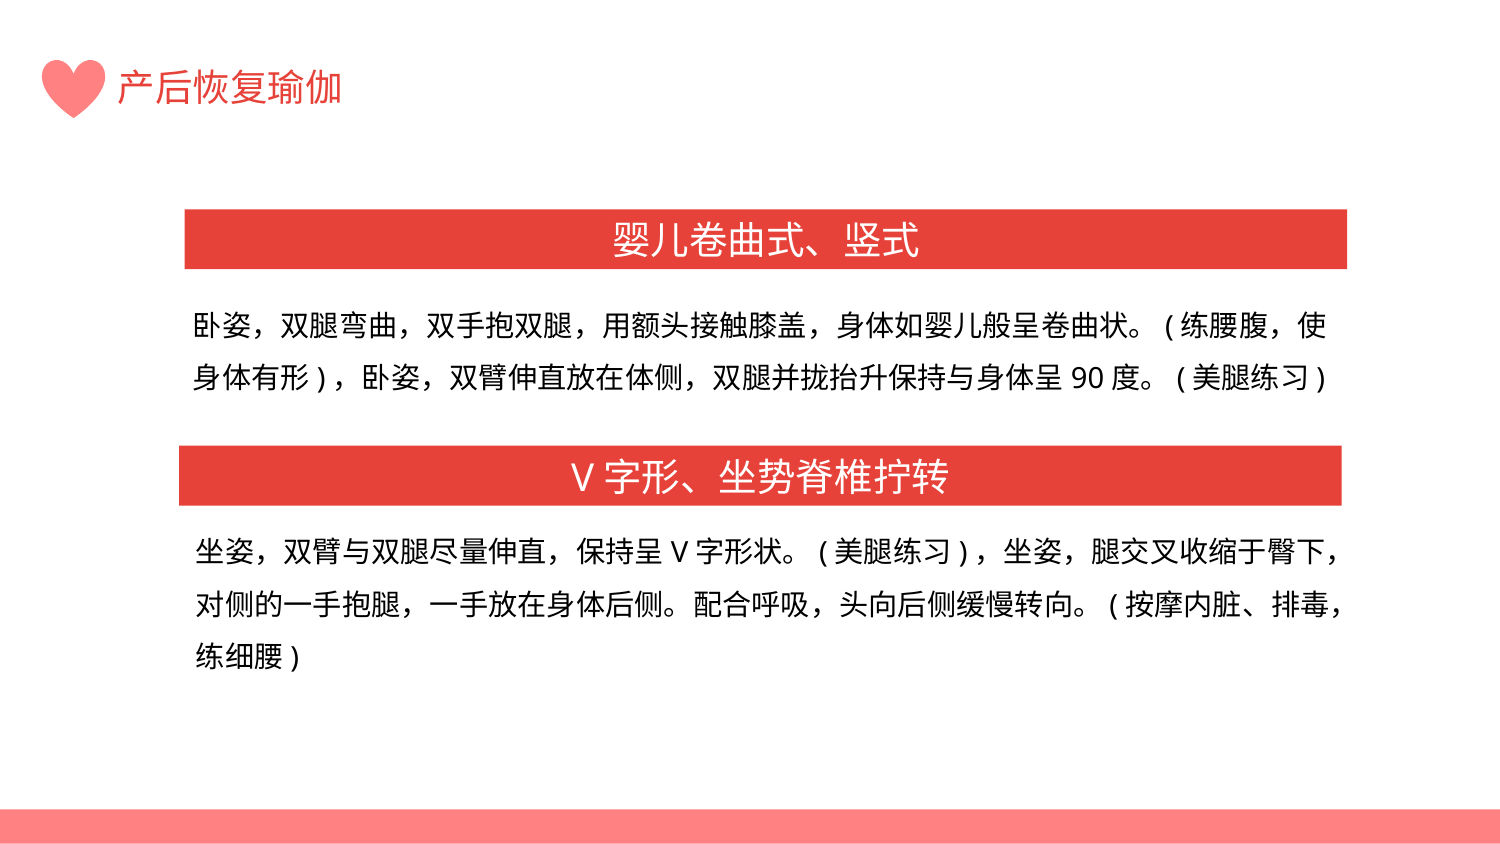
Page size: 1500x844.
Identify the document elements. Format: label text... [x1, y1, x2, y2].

text_box 坐姿，双臂与双腿尽量伸直，保持呈V字形状。(美腿练习)，坐姿，腿交叉收缩于臀下，对侧的一手抱腿，一手放在身体后侧。配合呼吸，头向后侧缓慢转向。(按摩内脏、排毒，练细腰) [181, 509, 1350, 681]
text_box 卧姿，双腿弯曲，双手抱双腿，用额头接触膝盖，身体如婴儿般呈卷曲状。(练腰腹，使身体有形)，卧姿，双臂伸直放在体侧，双腿并拢抬升保持与身体呈90度。(美腿练习) [179, 283, 1348, 402]
text_box 婴儿卷曲式、竖式 [184, 209, 1348, 270]
text_box V字形、坐势脊椎拧转 [179, 445, 1342, 506]
